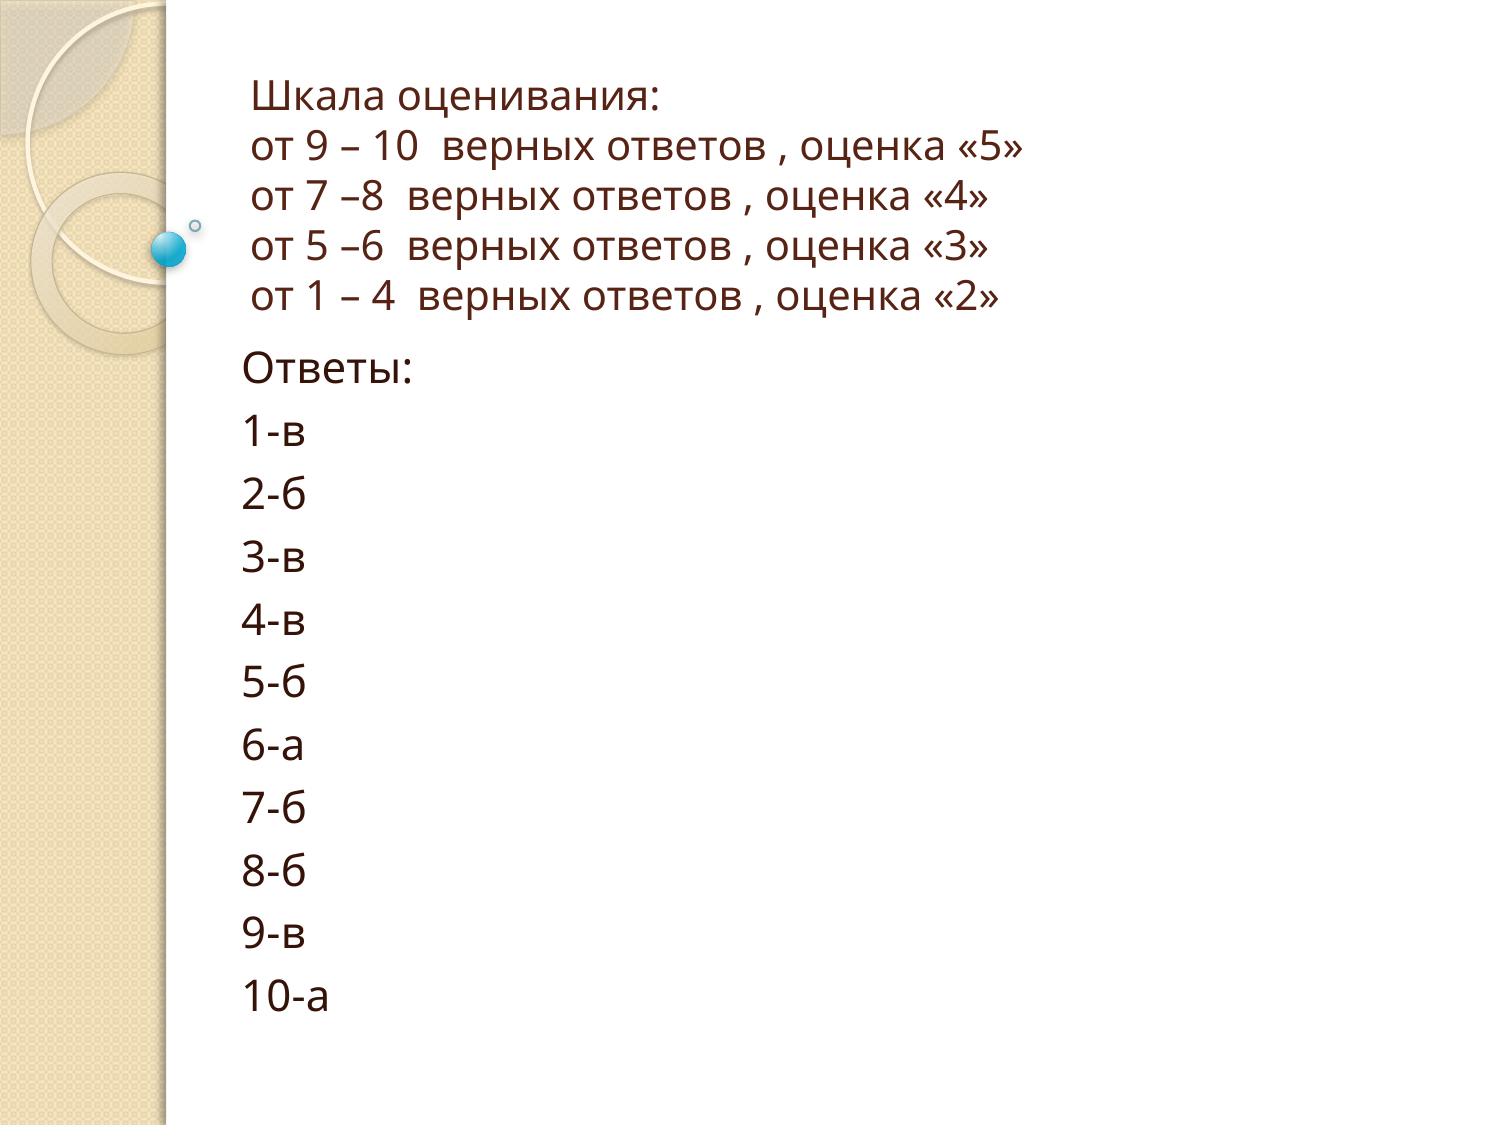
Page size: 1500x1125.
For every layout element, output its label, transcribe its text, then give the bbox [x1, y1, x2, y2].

subtitle Ответы: 1-в 2-б 3-в 4-в 5-б 6-а 7-б 8-б 9-в 10-а [222, 339, 1438, 1032]
title Шкала оценивания: от 9 – 10 верных ответов , оценка «5» от 7 –8 верных ответов , оценка «4» от 5 –6 верных ответов , оценка «3» от 1 – 4 верных ответов , оценка «2» [234, 35, 1450, 434]
